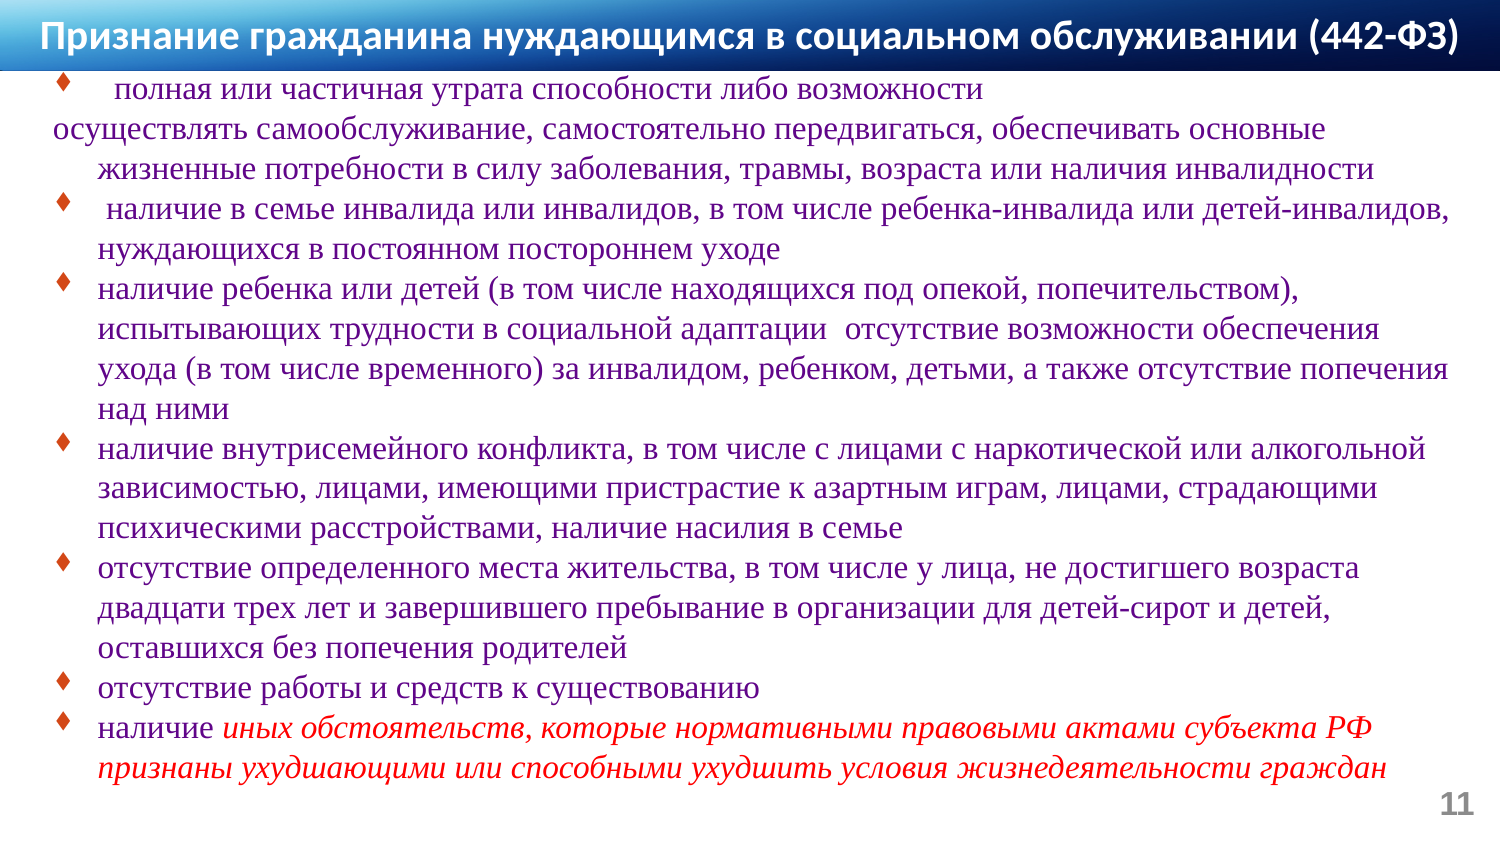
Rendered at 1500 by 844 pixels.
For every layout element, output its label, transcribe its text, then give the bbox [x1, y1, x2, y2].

picture [0, 0, 1500, 71]
text_box полная или частичная утрата способности либо возможности осуществлять самообслуживание, самостоятельно передвигаться, обеспечивать основные жизненные потребности в силу заболевания, травмы, возраста или наличия инвалидности наличие в семье инвалида или инвалидов, в том числе ребенка-инвалида или детей-инвалидов, нуждающихся в постоянном постороннем уходе наличие ребенка или детей (в том числе находящихся под опекой, попечительством), испытывающих трудности в социальной адаптации отсутствие возможности обеспечения ухода (в том числе временного) за инвалидом, ребенком, детьми, а также отсутствие попечения над ними наличие внутрисемейного конфликта, в том числе с лицами с наркотической или алкогольной зависимостью, лицами, имеющими пристрастие к азартным играм, лицами, страдающими психическими расстройствами, наличие насилия в семье отсутствие определенного места жительства, в том числе у лица, не достигшего возраста двадцати трех лет и завершившего пребывание в организации для детей-сирот и детей, оставшихся без попечения родителей отсутствие работы и средств к существованию наличие иных обстоятельств, которые нормативными правовыми актами субъекта РФ признаны ухудшающими или способными ухудшить условия жизнедеятельности граждан [36, 80, 1473, 844]
slide_number 11 [1416, 779, 1490, 825]
